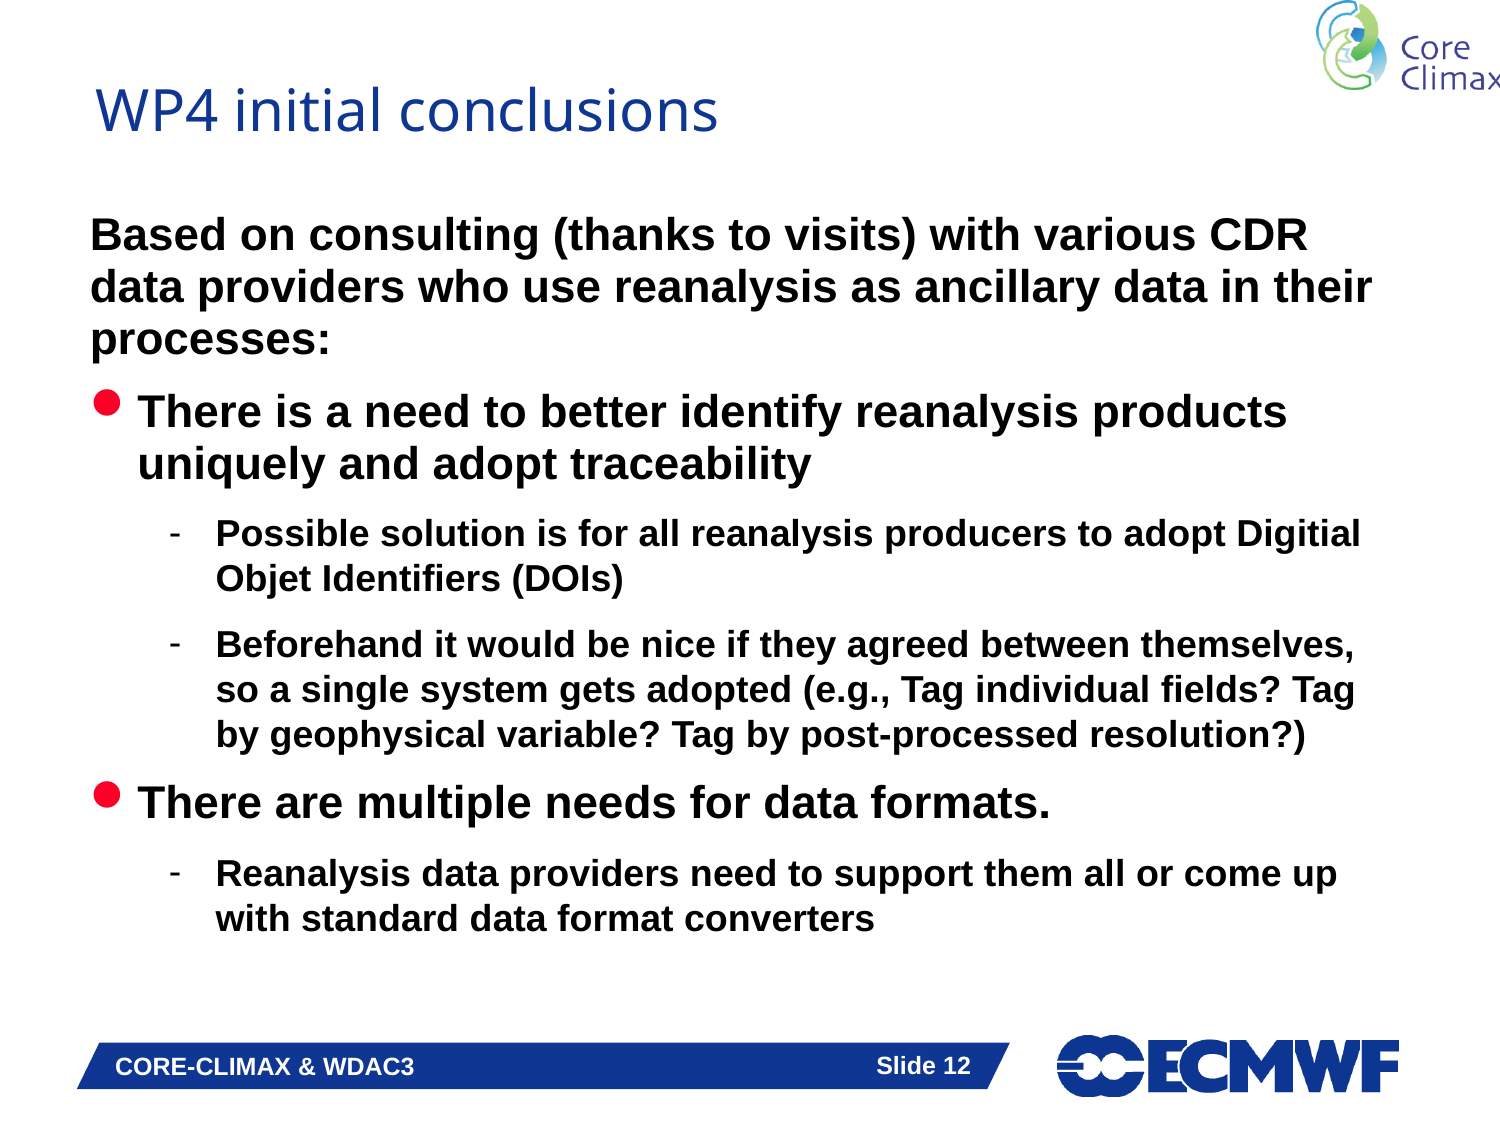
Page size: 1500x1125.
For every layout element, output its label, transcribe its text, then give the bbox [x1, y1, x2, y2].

picture [1057, 1035, 1399, 1097]
title WP4 initial conclusions [80, 50, 1412, 167]
slide_number Slide 12 [809, 1042, 987, 1106]
list Based on consulting (thanks to visits) with various CDR data providers who use reanalysis as ancillary data in their processes: There is a need to better identify reanalysis products uniquely and adopt traceability Possible solution is for all reanalysis producers to adopt Digitial Objet Identifiers (DOIs) Beforehand it would be nice if they agreed between themselves, so a single system gets adopted (e.g., Tag individual fields? Tag by geophysical variable? Tag by post-processed resolution?) There are multiple needs for data formats. Reanalysis data providers need to support them all or come up with standard data format converters [75, 200, 1406, 1009]
footer CORE-CLIMAX & WDAC3 [100, 1042, 798, 1108]
picture [1316, 0, 1500, 90]
